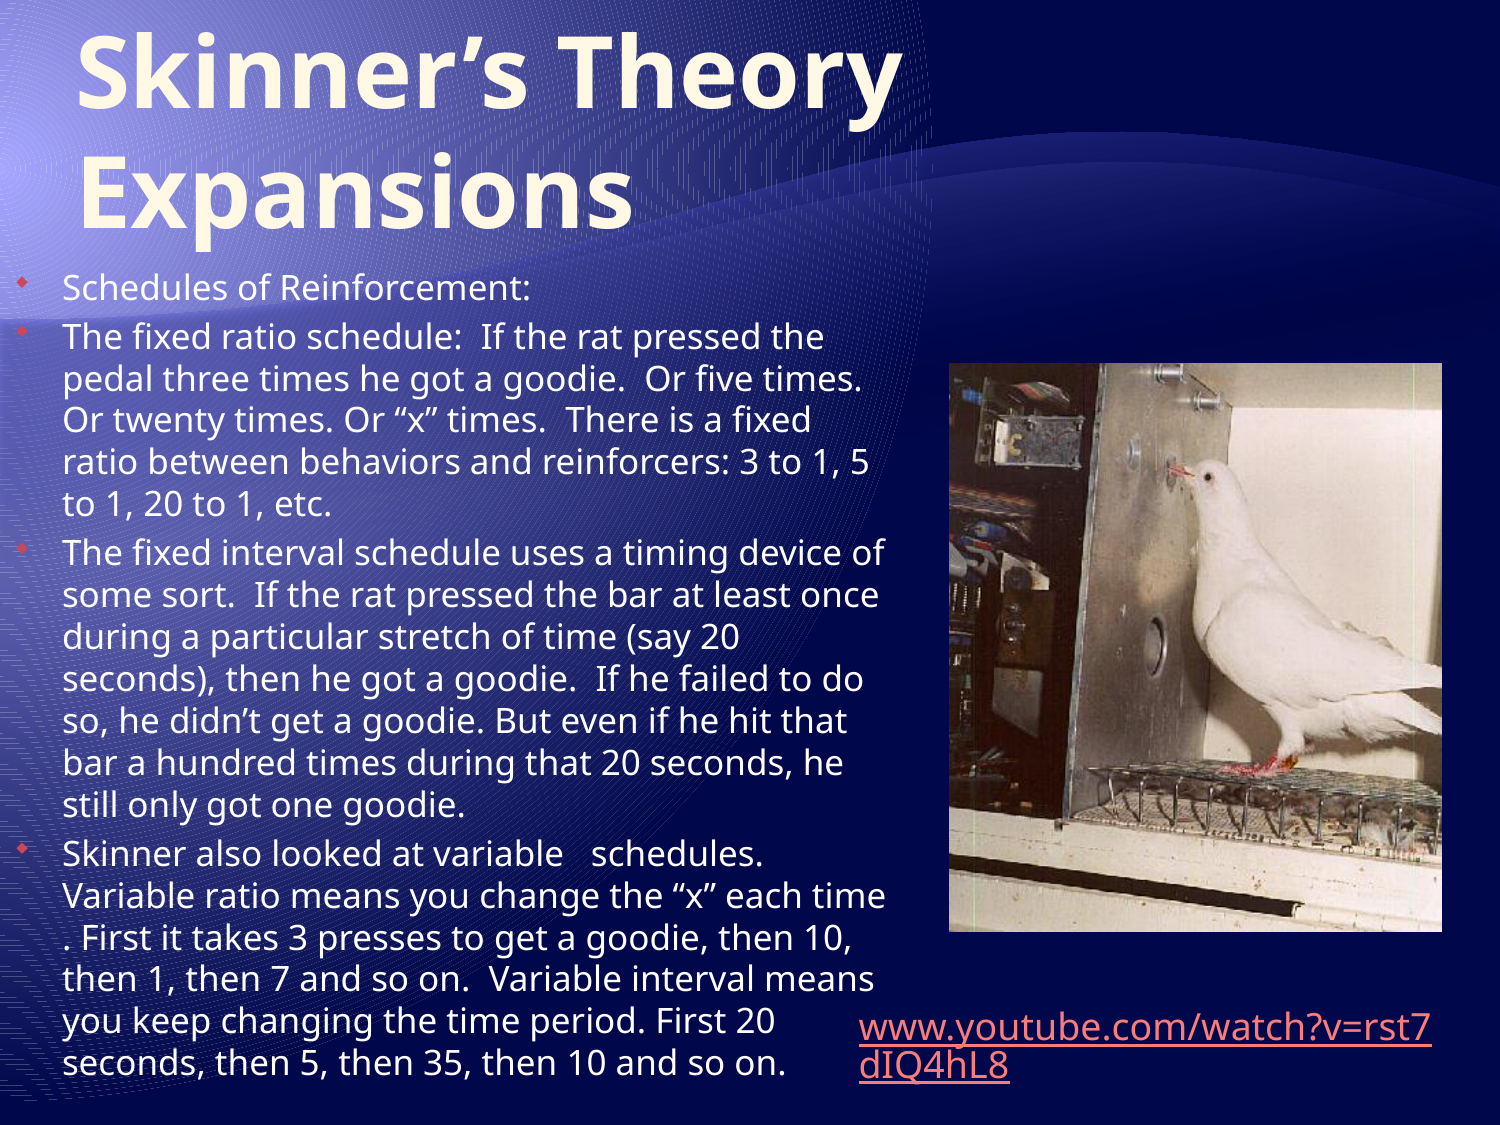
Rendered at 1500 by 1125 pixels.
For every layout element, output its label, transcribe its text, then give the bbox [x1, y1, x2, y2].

picture [948, 363, 1442, 933]
title Skinner’s Theory Expansions [75, 0, 1425, 250]
list Schedules of Reinforcement: The fixed ratio schedule: If the rat pressed the pedal three times he got a goodie. Or five times. Or twenty times. Or “x” times. There is a fixed ratio between behaviors and reinforcers: 3 to 1, 5 to 1, 20 to 1, etc. The fixed interval schedule uses a timing device of some sort. If the rat pressed the bar at least once during a particular stretch of time (say 20 seconds), then he got a goodie. If he failed to do so, he didn’t get a goodie. But even if he hit that bar a hundred times during that 20 seconds, he still only got one goodie. Skinner also looked at variable schedules. Variable ratio means you change the “x” each time . First it takes 3 presses to get a goodie, then 10, then 1, then 7 and so on. Variable interval means you keep changing the time period. First 20 seconds, then 5, then 35, then 10 and so on. [0, 257, 903, 1125]
text_box www.youtube.com/watch?v=rst7dIQ4hL8 [843, 996, 1465, 1062]
